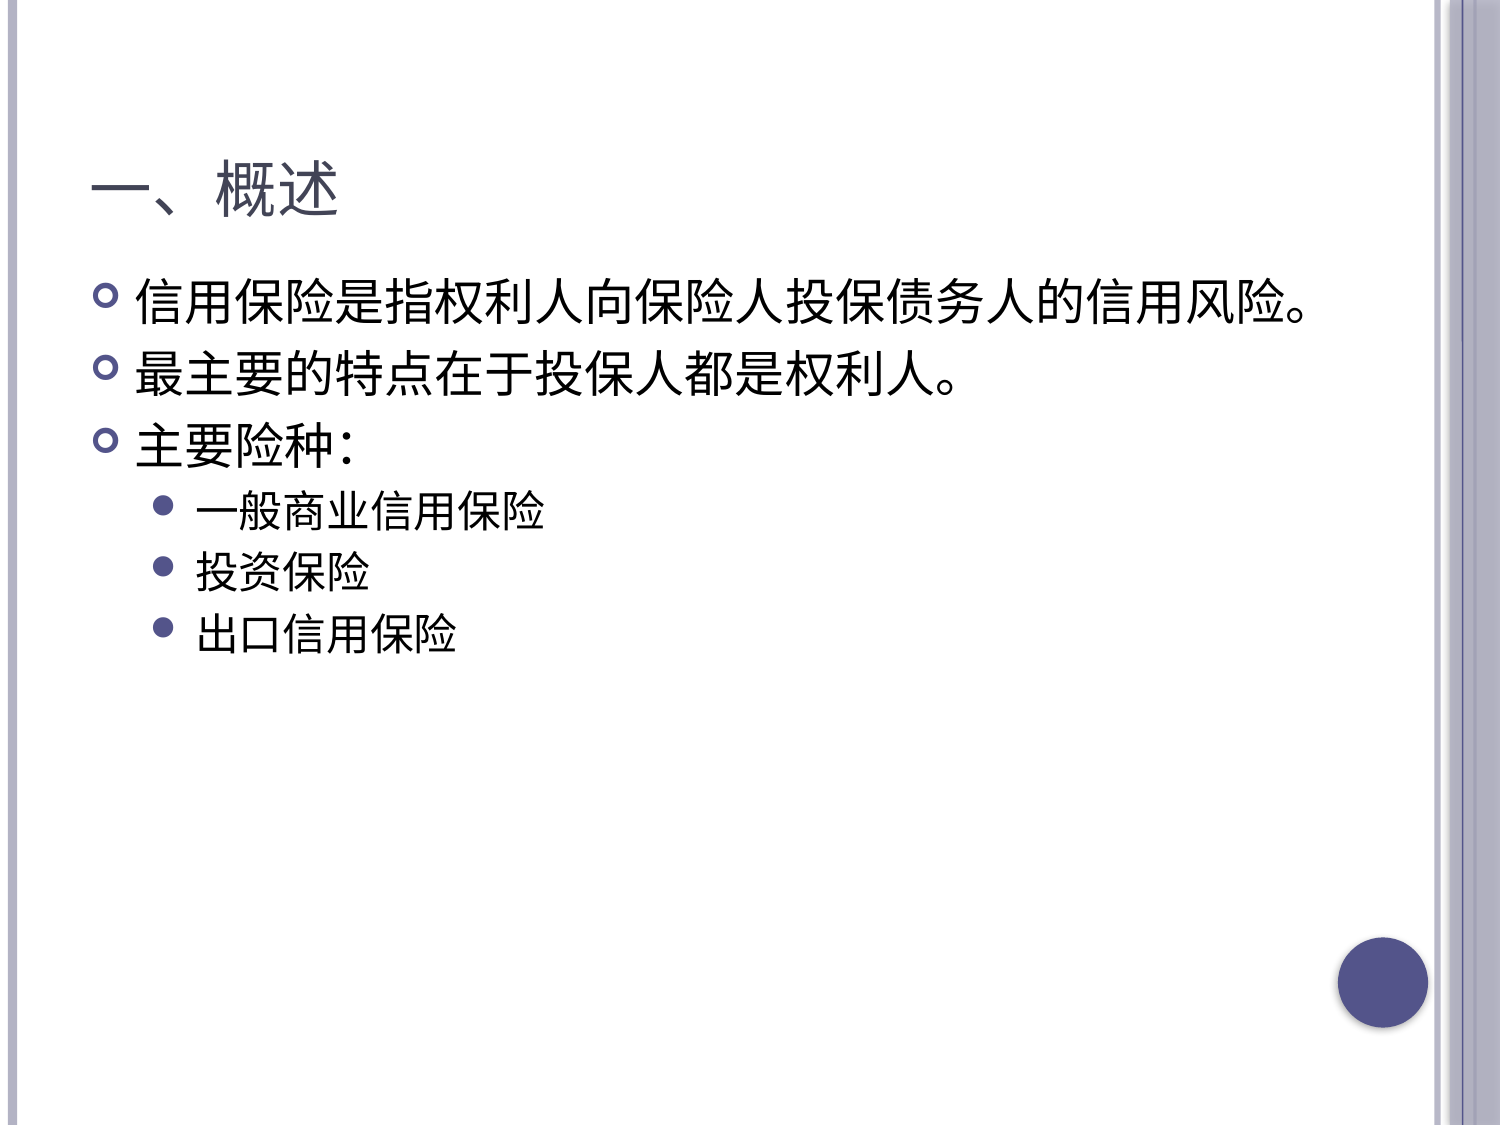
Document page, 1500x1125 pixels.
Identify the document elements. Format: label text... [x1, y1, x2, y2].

list 信用保险是指权利人向保险人投保债务人的信用风险。 最主要的特点在于投保人都是权利人。 主要险种： 一般商业信用保险 投资保险 出口信用保险 [74, 262, 1301, 1063]
title 一、概述 [75, 45, 1300, 233]
